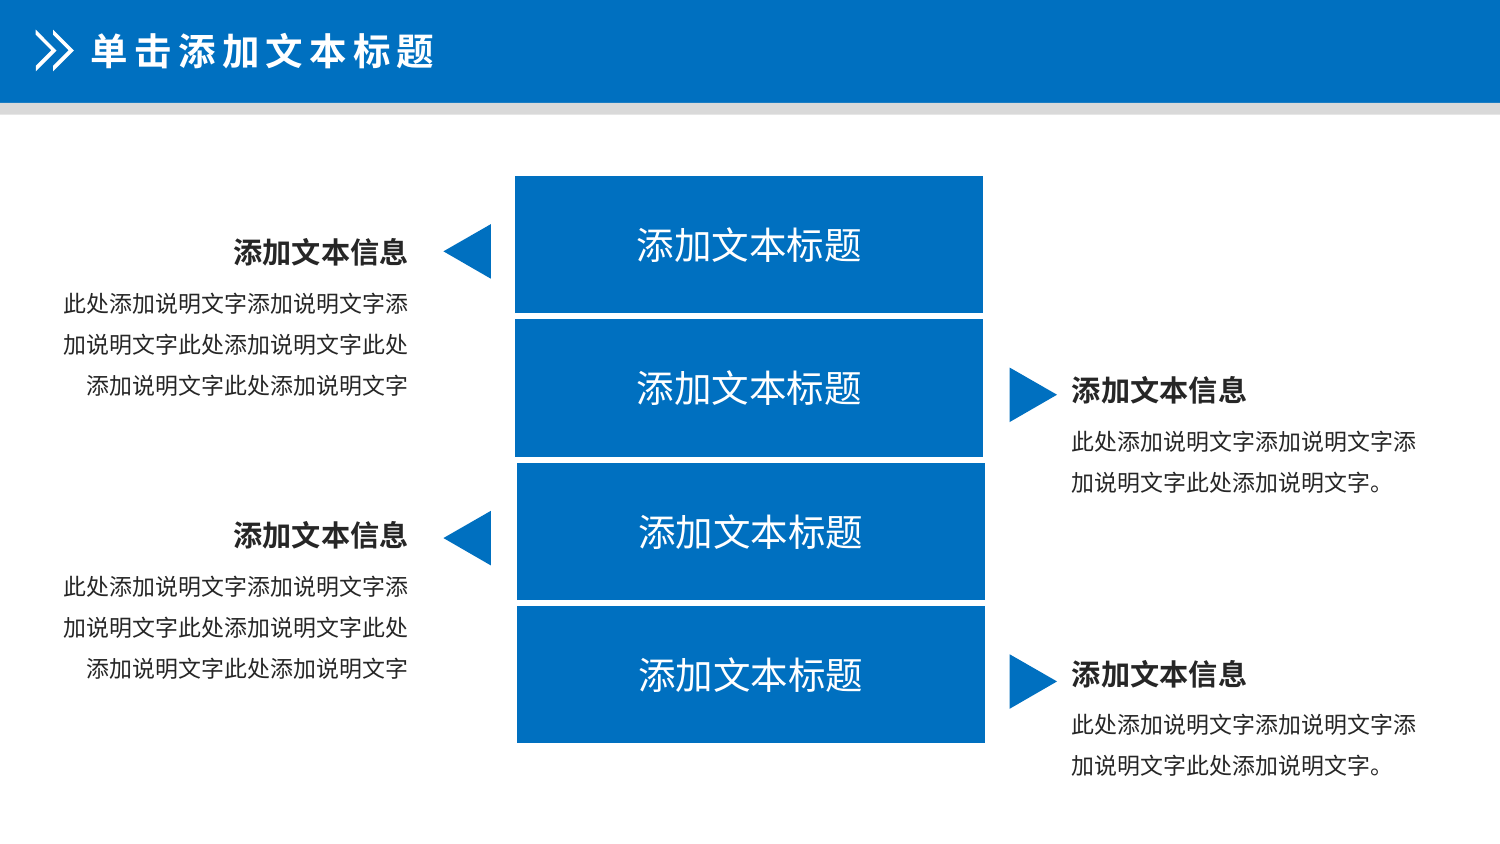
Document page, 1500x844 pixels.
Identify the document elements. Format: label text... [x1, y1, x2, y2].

text_box 添加文本标题 [511, 172, 987, 315]
text_box [0, 0, 1500, 101]
text_box [0, 101, 1500, 117]
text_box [20, 35, 69, 66]
text_box 添加文本信息 此处添加说明文字添加说明文字添加说明文字此处添加说明文字此处添加说明文字此处添加说明文字 [29, 510, 424, 690]
text_box 单击添加文本标题 [76, 20, 450, 80]
text_box 添加文本信息 此处添加说明文字添加说明文字添加说明文字此处添加说明文字。 [1057, 648, 1452, 828]
text_box 添加文本标题 [511, 315, 987, 461]
text_box [1007, 365, 1057, 424]
text_box [441, 222, 494, 281]
text_box 添加文本标题 [512, 602, 989, 748]
text_box 添加文本信息 此处添加说明文字添加说明文字添加说明文字此处添加说明文字此处添加说明文字此处添加说明文字 [29, 226, 424, 406]
text_box 添加文本信息 此处添加说明文字添加说明文字添加说明文字此处添加说明文字。 [1057, 365, 1452, 545]
text_box 添加文本标题 [512, 458, 989, 602]
text_box [1007, 652, 1057, 711]
text_box [441, 509, 494, 568]
